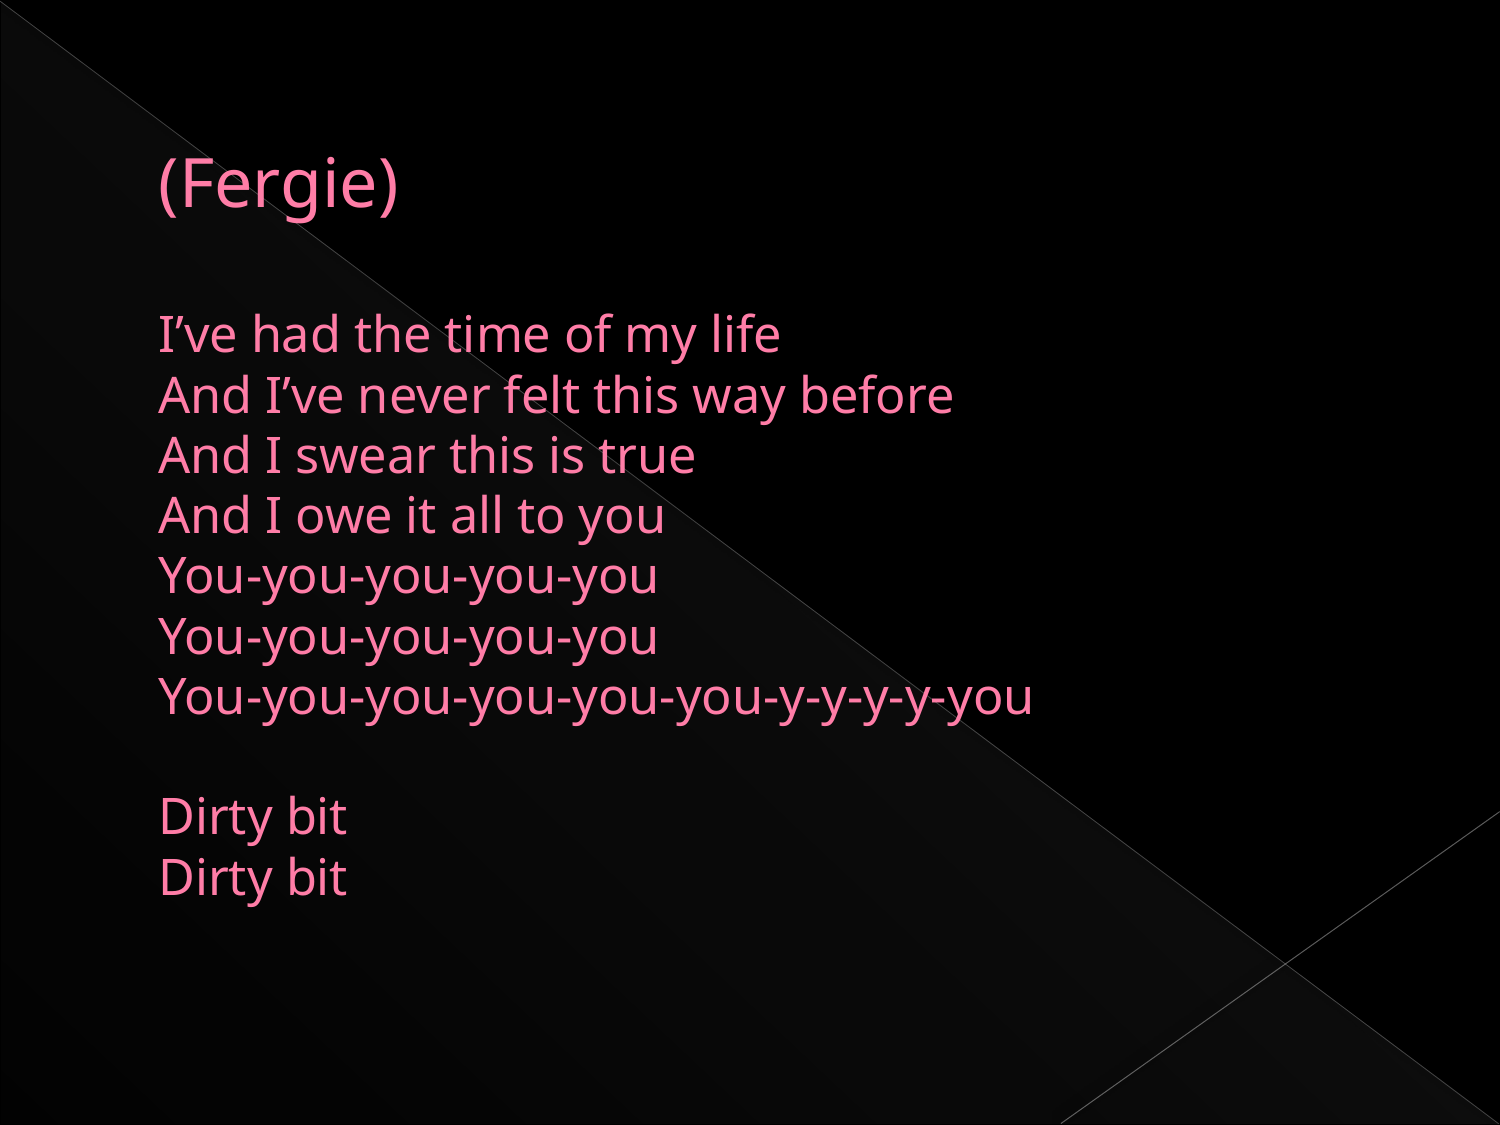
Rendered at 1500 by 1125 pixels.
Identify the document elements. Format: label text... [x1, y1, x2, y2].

title (Fergie) I’ve had the time of my life And I’ve never felt this way before And I swear this is true And I owe it all to you You-you-you-you-you You-you-you-you-you You-you-you-you-you-you-y-y-y-y-you Dirty bit Dirty bit [75, 43, 1425, 1083]
